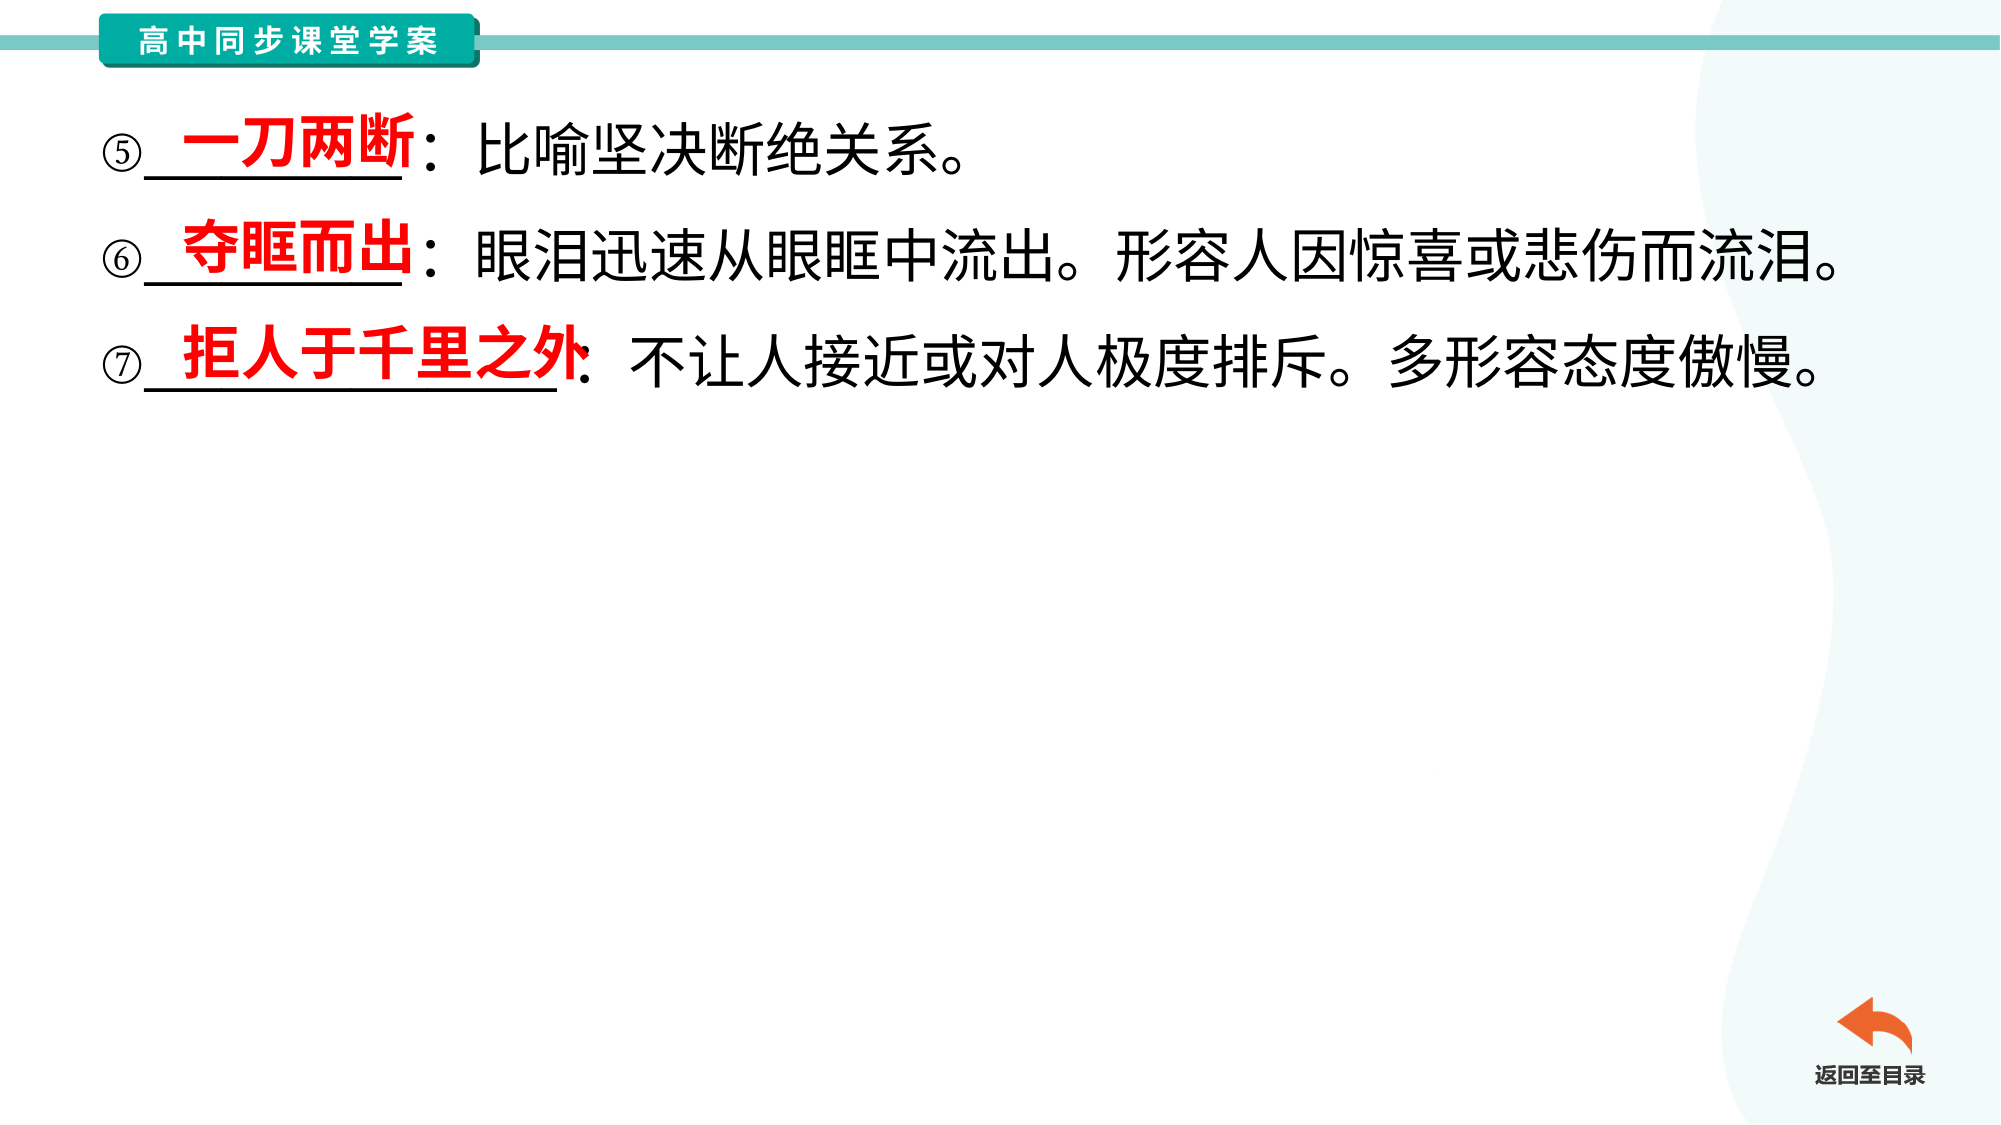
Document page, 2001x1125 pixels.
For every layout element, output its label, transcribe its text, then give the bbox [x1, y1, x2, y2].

text_box 拒人于千里之外 [160, 283, 613, 387]
text_box 一刀两断 [160, 71, 438, 174]
text_box ⑤__________：比喻坚决断绝关系。 ⑥__________：眼泪迅速从眼眶中流出。形容人因惊喜或悲伤而流泪。 ⑦________________：不让人接近或对人极度排斥。多形容态度傲慢。 [100, 76, 1899, 396]
picture [0, 0, 2000, 1125]
text_box 夺眶而出 [160, 177, 438, 280]
